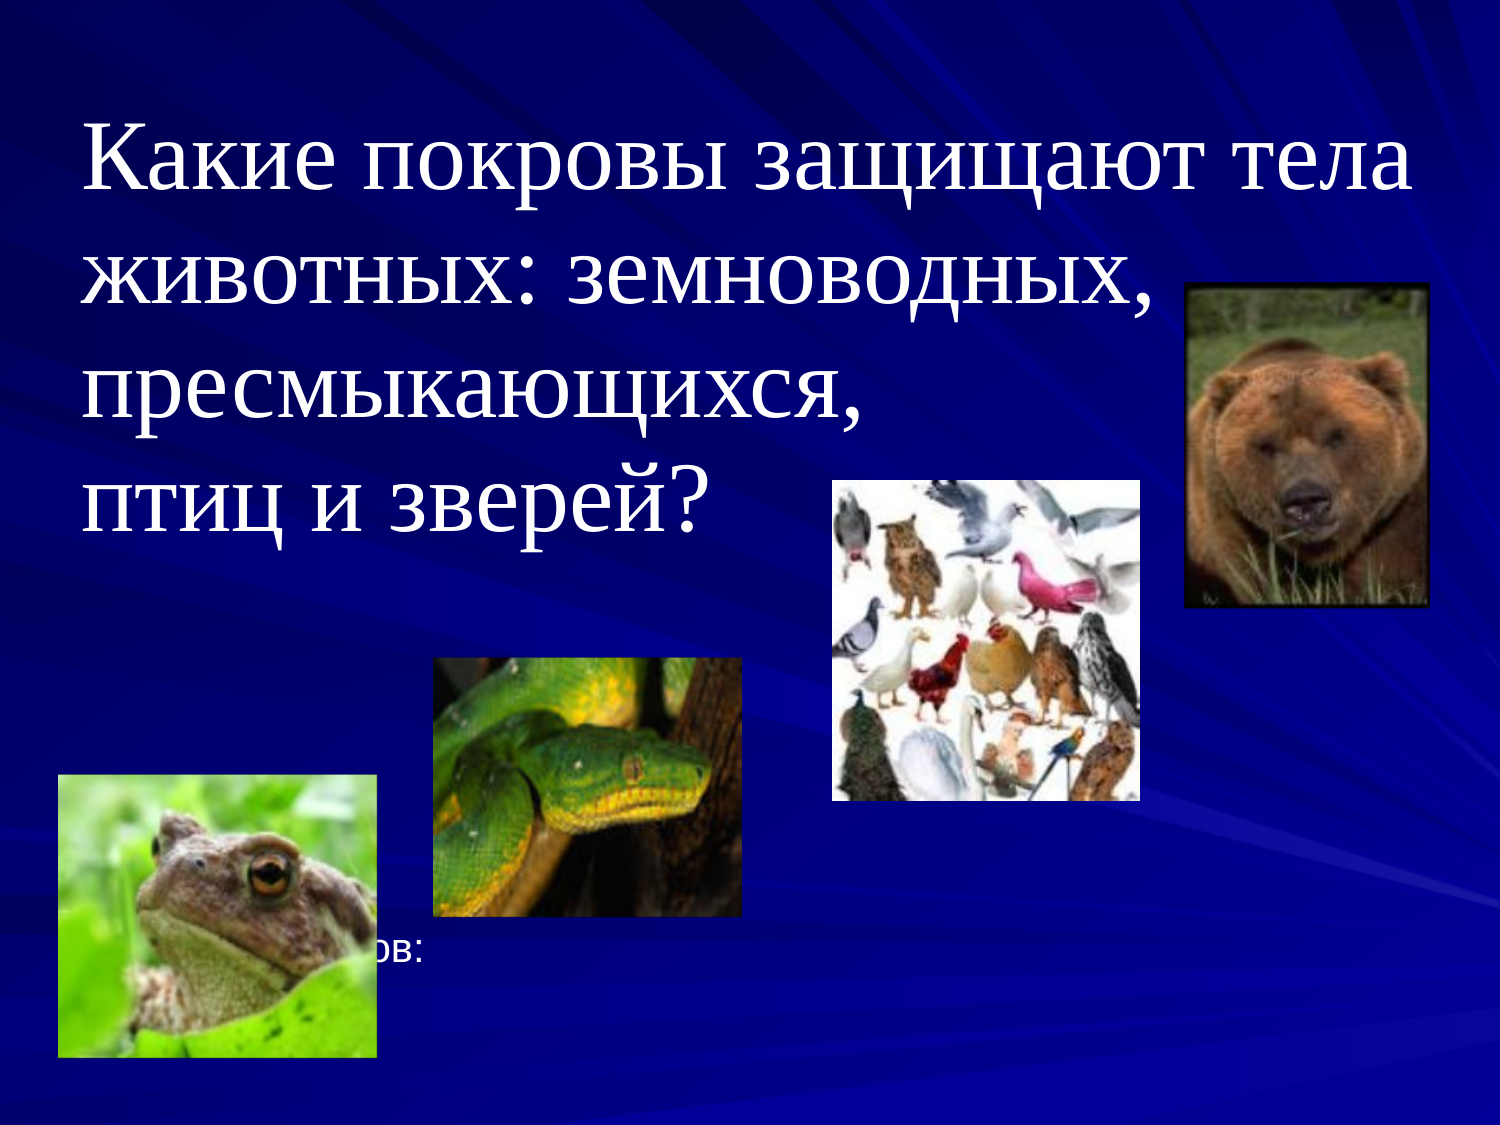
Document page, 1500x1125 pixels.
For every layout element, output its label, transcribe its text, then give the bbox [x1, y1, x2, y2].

picture [0, 0, 1500, 1125]
subtitle Ответы учеников: [385, 924, 1419, 999]
title Какие покровы защищают тела животных: земноводных, пресмыкающихся, птиц и зверей? [81, 61, 1419, 591]
